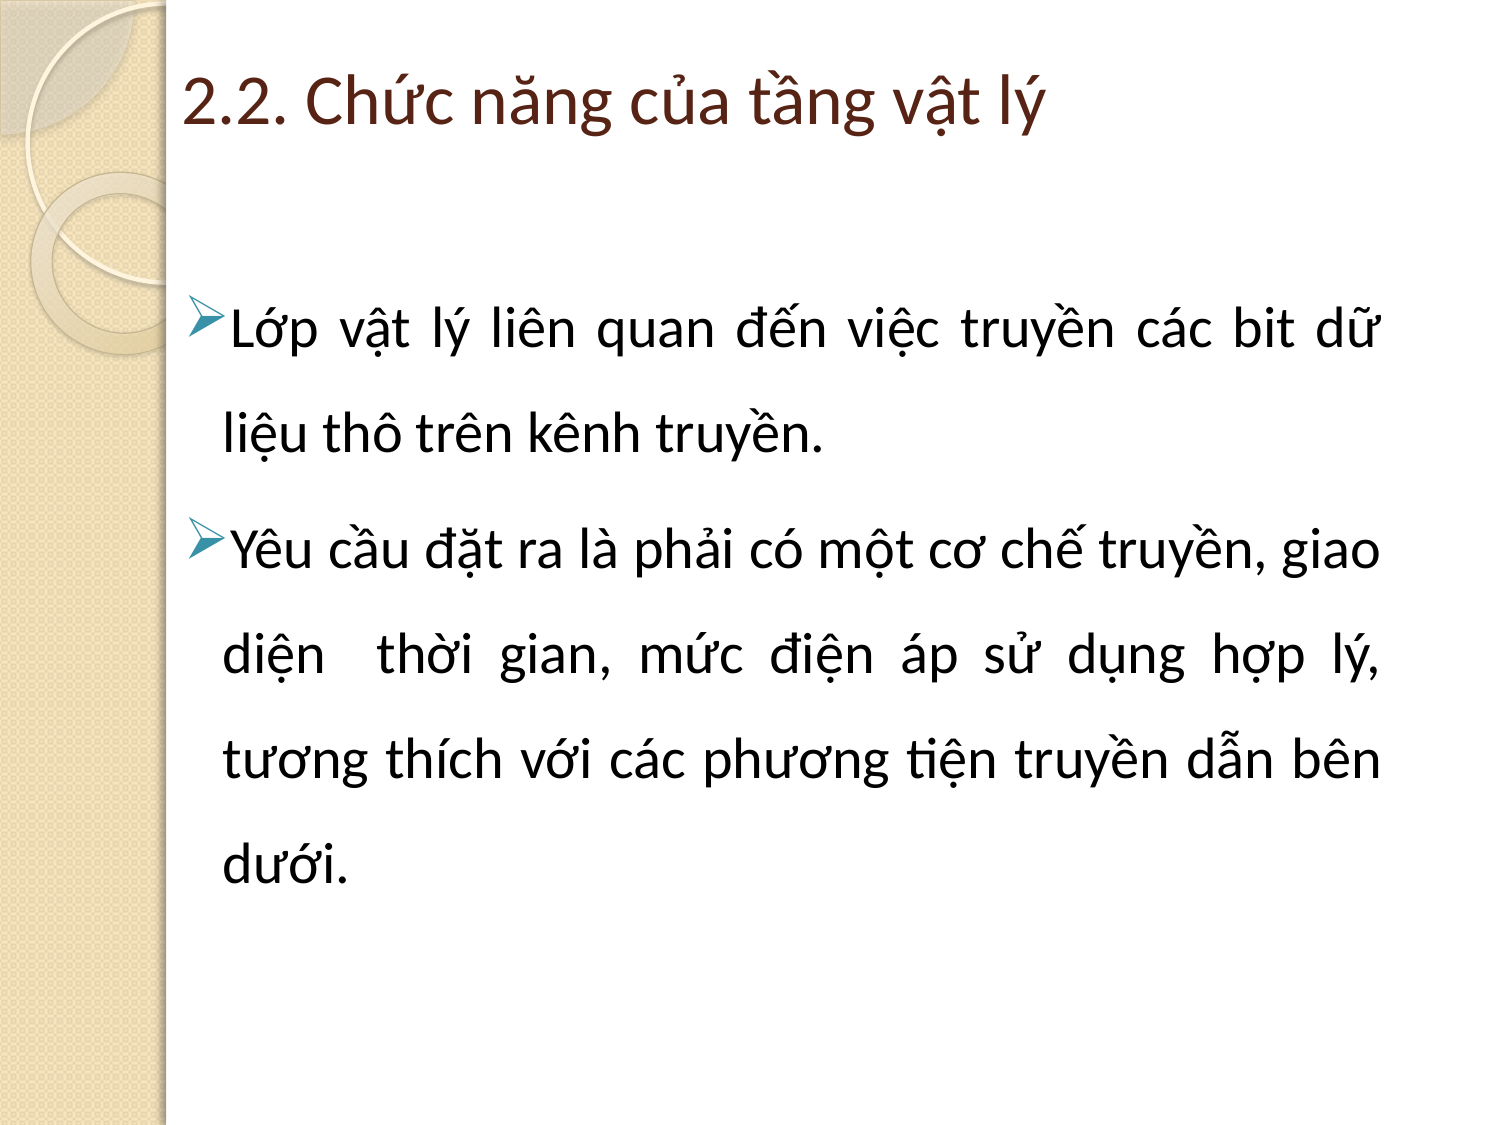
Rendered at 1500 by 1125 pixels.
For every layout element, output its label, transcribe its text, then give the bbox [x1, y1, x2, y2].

list Lớp vật lý liên quan đến việc truyền các bit dữ liệu thô trên kênh truyền. Yêu cầu đặt ra là phải có một cơ chế truyền, giao diện thời gian, mức điện áp sử dụng hợp lý, tương thích với các phương tiện truyền dẫn bên dưới. [103, 246, 1397, 961]
title 2.2. Chức năng của tầng vật lý [166, 45, 1466, 233]
